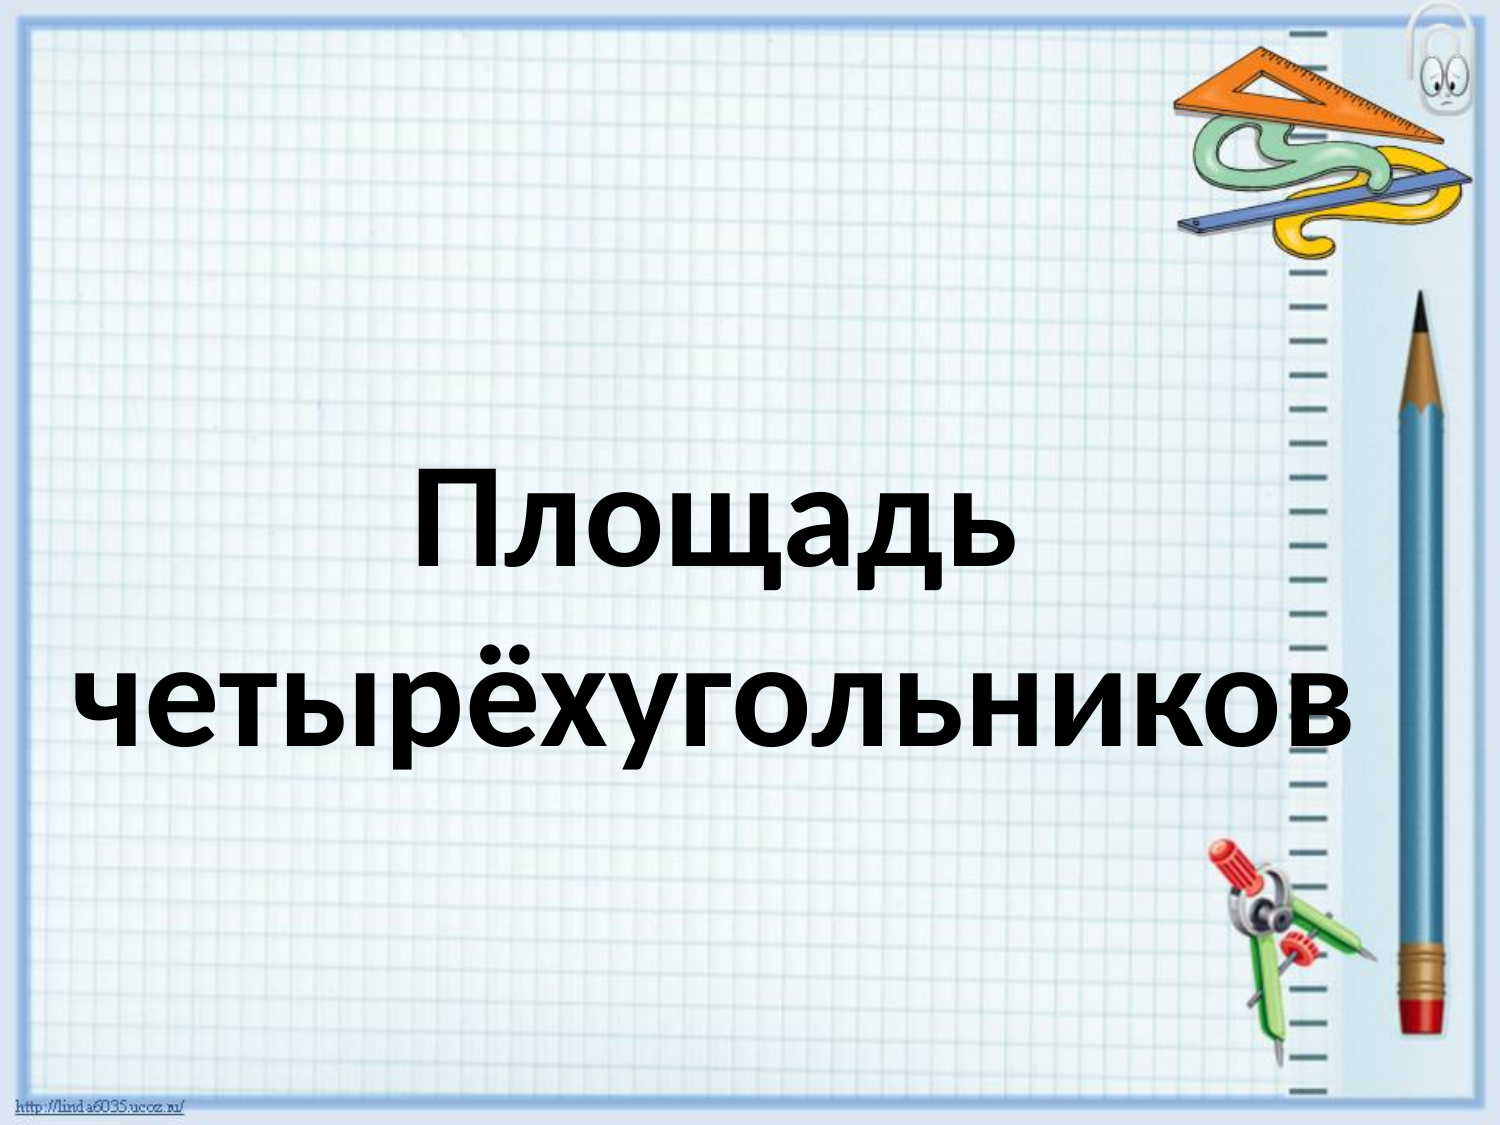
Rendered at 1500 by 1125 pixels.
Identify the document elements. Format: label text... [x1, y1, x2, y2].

picture [0, 0, 1500, 1125]
subtitle Площадь четырёхугольников [53, 408, 1376, 697]
